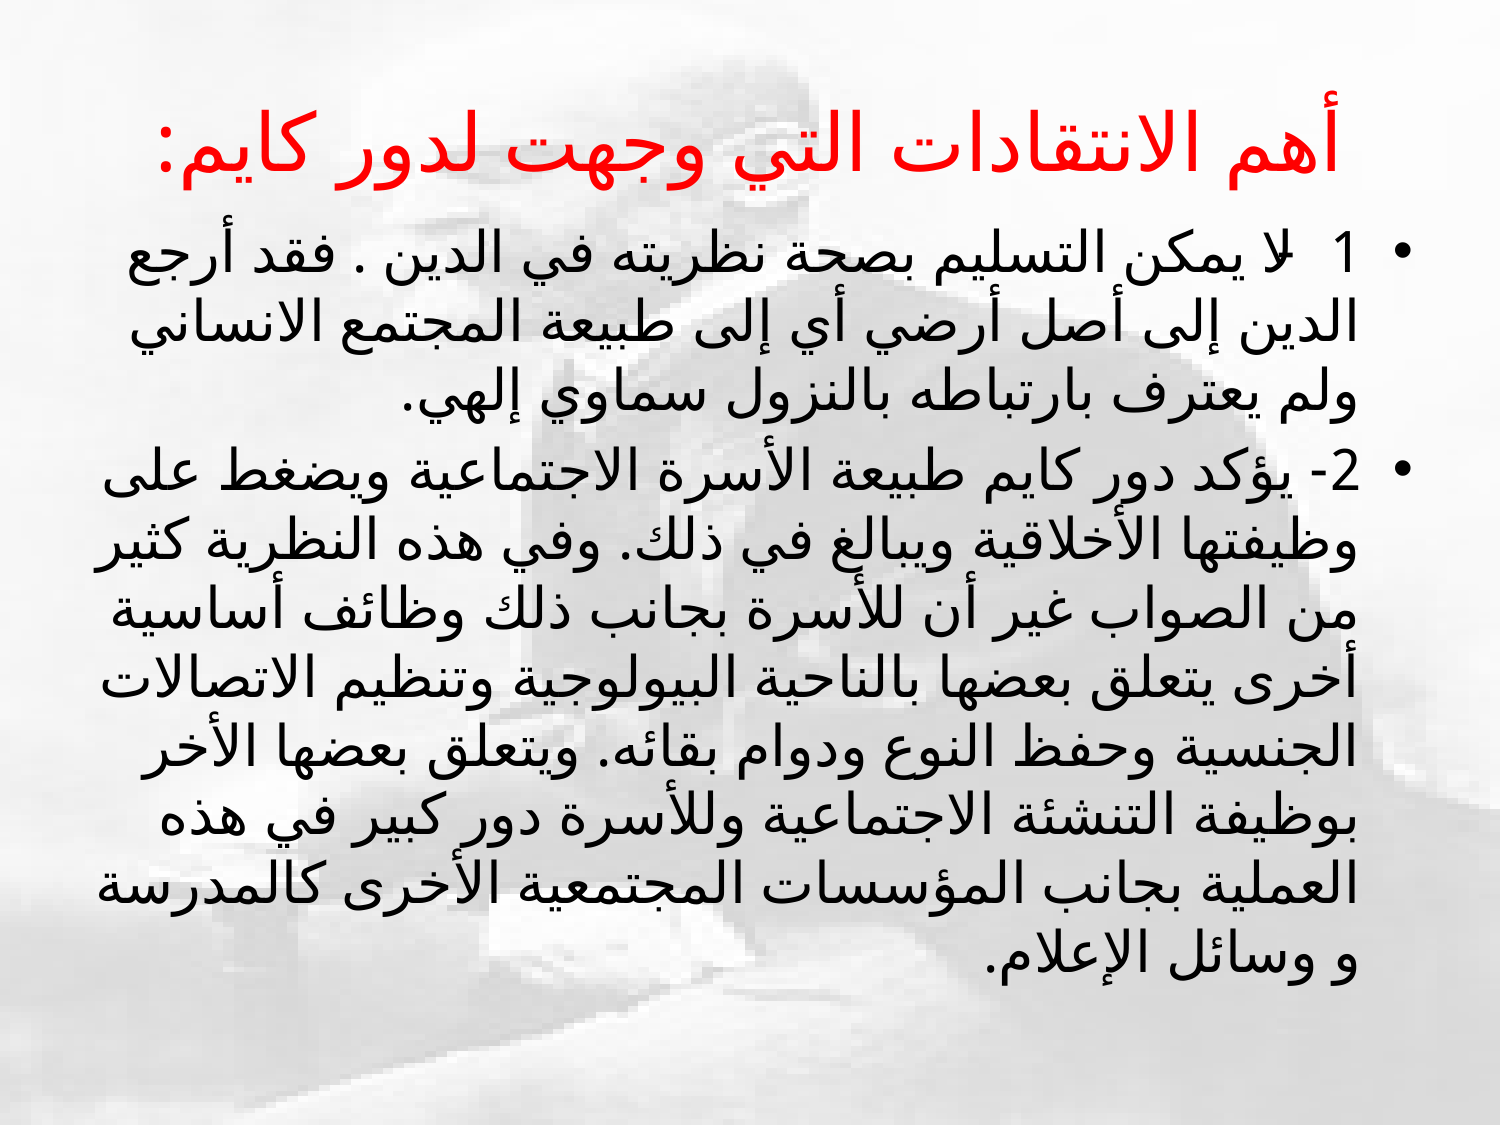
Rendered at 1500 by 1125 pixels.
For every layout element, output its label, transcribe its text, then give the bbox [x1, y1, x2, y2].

title أهم الانتقادات التي وجهت لدور كايم: [75, 45, 1425, 208]
list 1- لا يمكن التسليم بصحة نظريته في الدين . فقد أرجع الدين إلى أصل أرضي أي إلى طبيعة المجتمع الانساني ولم يعترف بارتباطه بالنزول سماوي إلهي. 2- يؤكد دور كايم طبيعة الأسرة الاجتماعية ويضغط على وظيفتها الأخلاقية ويبالغ في ذلك. وفي هذه النظرية كثير من الصواب غير أن للأسرة بجانب ذلك وظائف أساسية أخرى يتعلق بعضها بالناحية البيولوجية وتنظيم الاتصالات الجنسية وحفظ النوع ودوام بقائه. ويتعلق بعضها الأخر بوظيفة التنشئة الاجتماعية وللأسرة دور كبير في هذه العملية بجانب المؤسسات المجتمعية الأخرى كالمدرسة و وسائل الإعلام. [75, 208, 1425, 1005]
